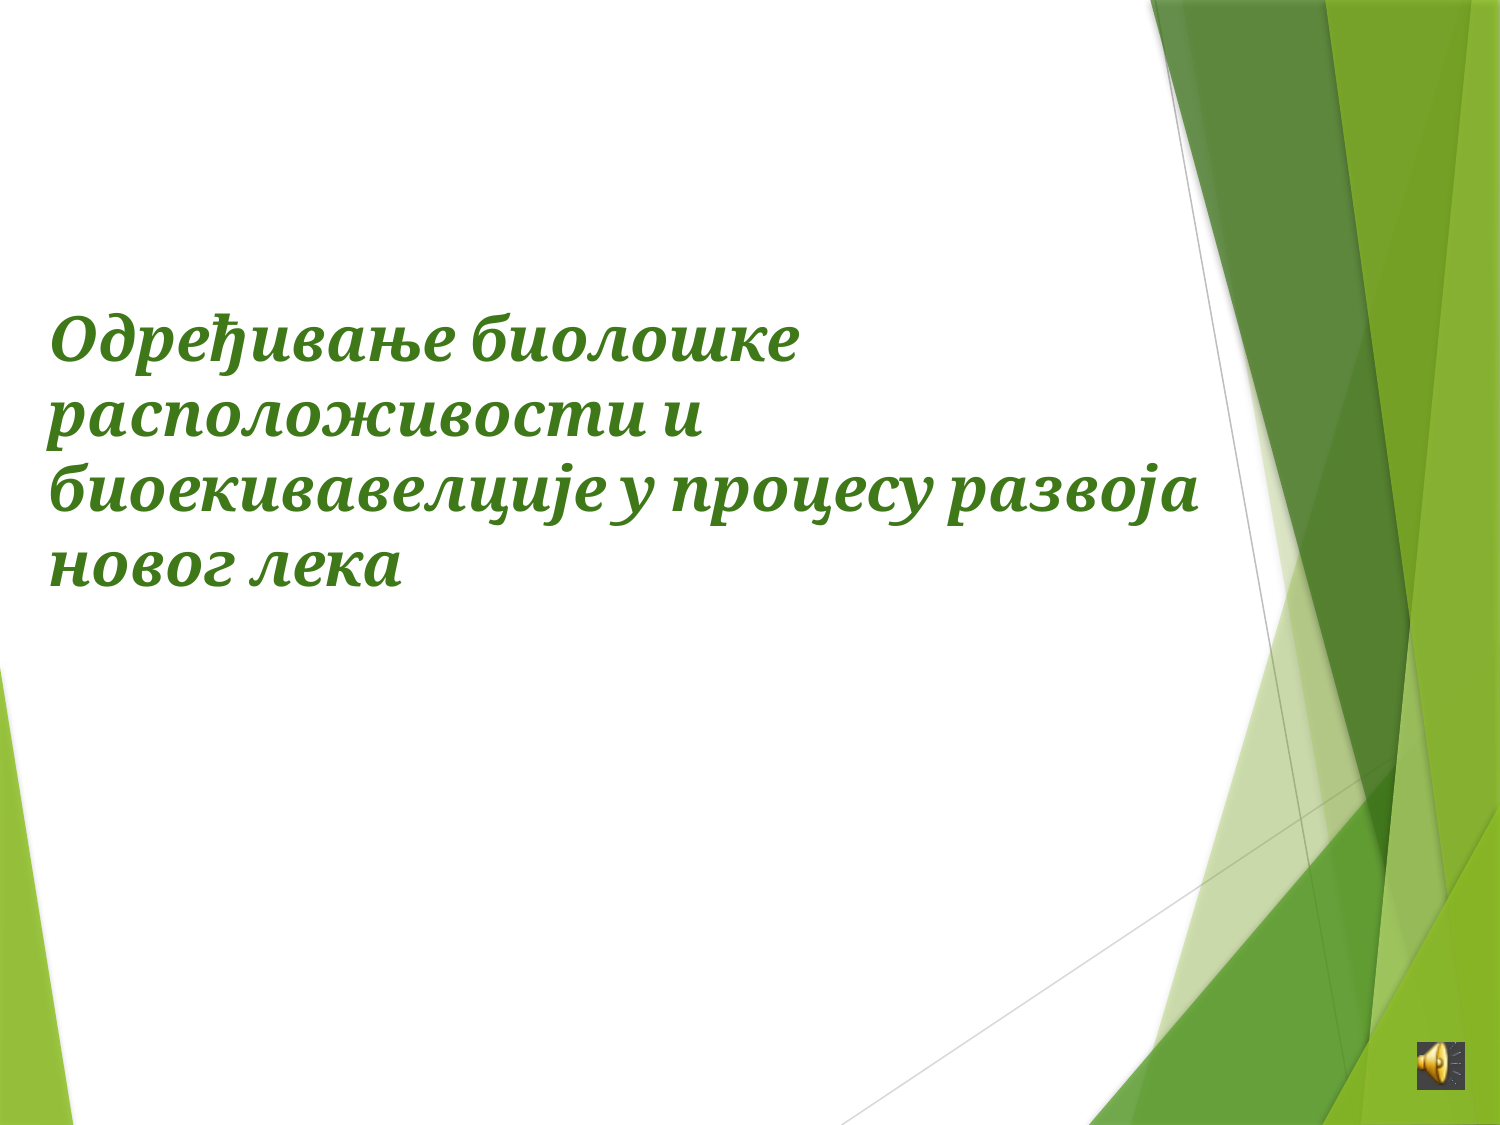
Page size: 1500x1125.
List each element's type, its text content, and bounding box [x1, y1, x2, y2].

list Одређивање биолошке расположивости и биоекивавелције у процесу развоја новог лека [33, 291, 1223, 1092]
picture [1415, 1040, 1467, 1092]
text_box [761, 417, 1007, 524]
